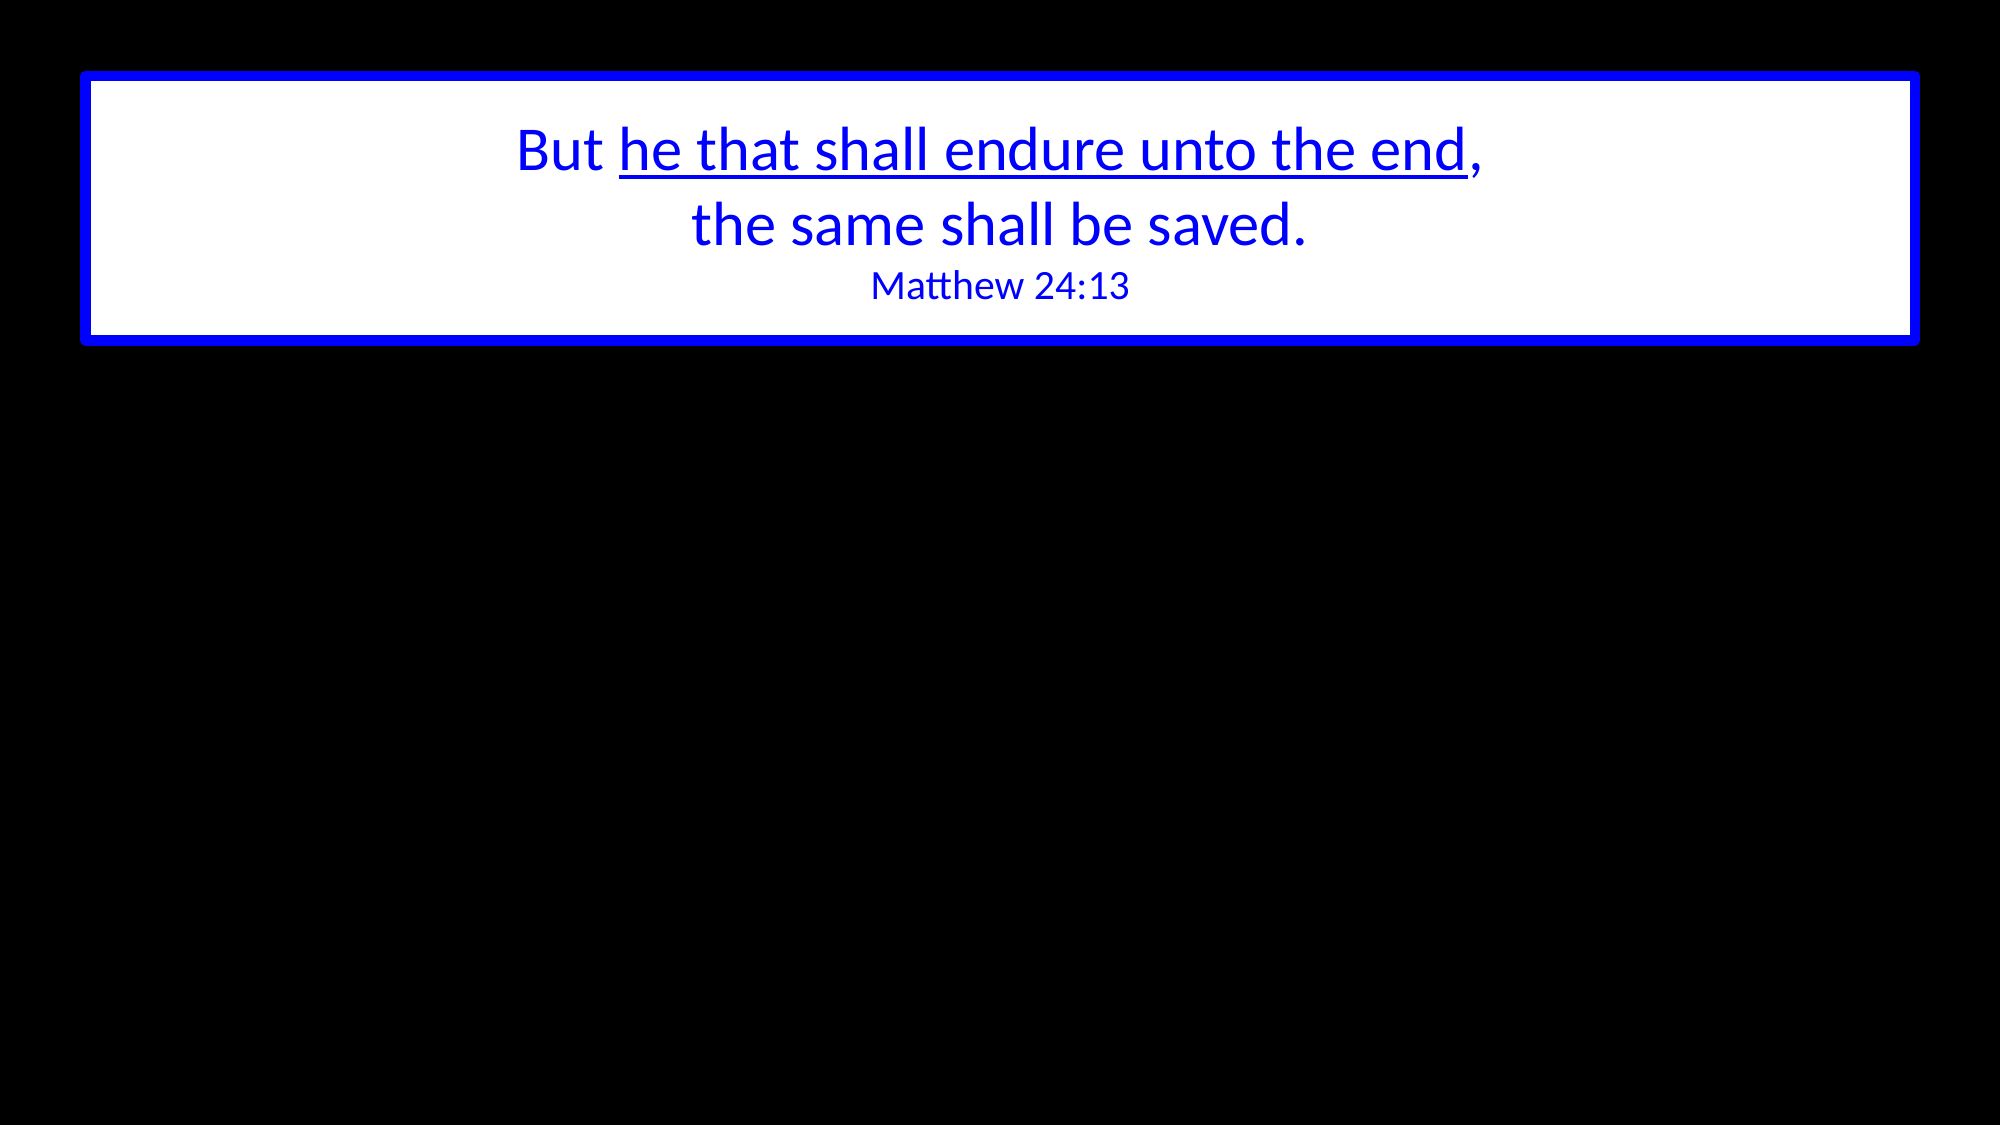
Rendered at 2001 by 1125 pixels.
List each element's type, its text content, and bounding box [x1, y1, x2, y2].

text_box But he that shall endure unto the end, the same shall be saved. Matthew 24:13 [85, 75, 1915, 341]
